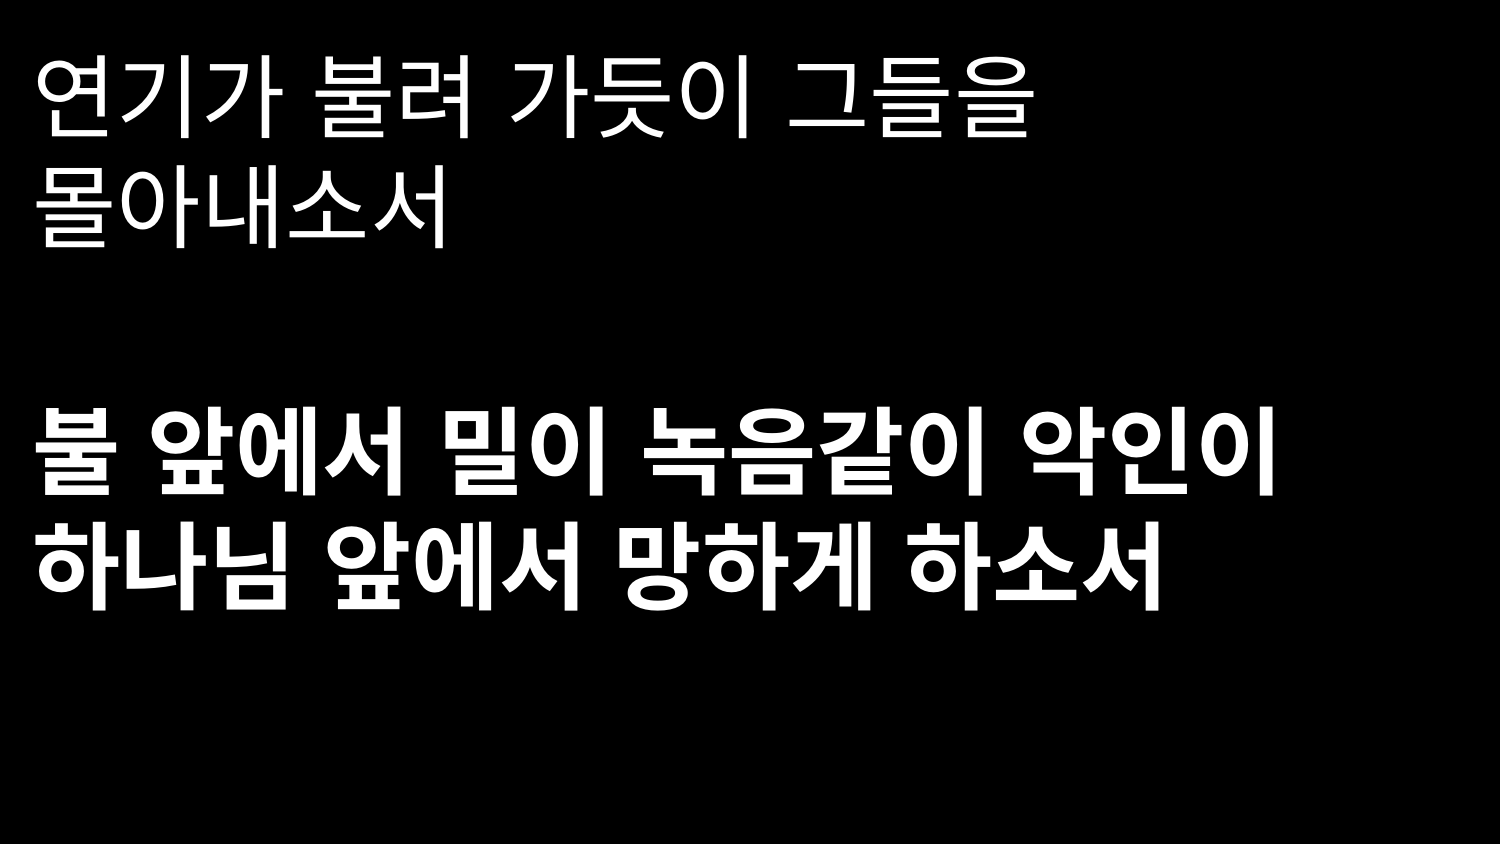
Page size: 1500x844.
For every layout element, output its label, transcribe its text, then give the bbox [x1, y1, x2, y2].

text_box 불 앞에서 밀이 녹음같이 악인이 하나님 앞에서 망하게 하소서 [17, 383, 1483, 629]
text_box 연기가 불려 가듯이 그들을 몰아내소서 [17, 32, 1483, 267]
